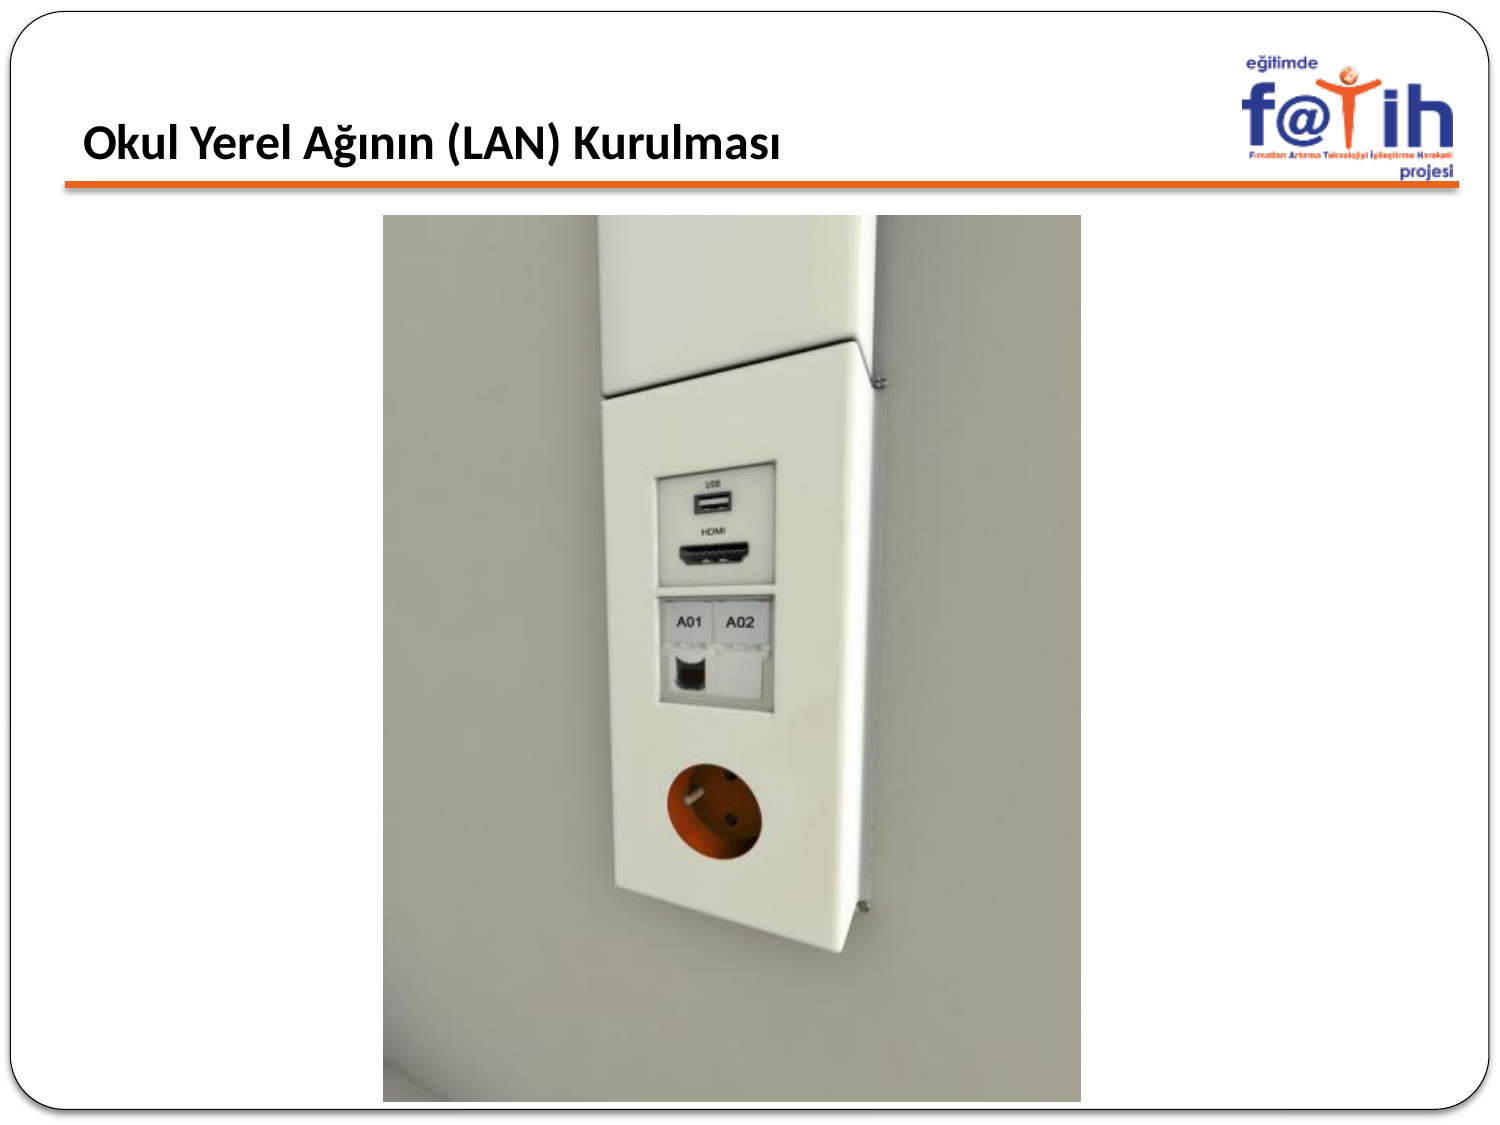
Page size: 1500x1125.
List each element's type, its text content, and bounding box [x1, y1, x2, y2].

picture [383, 215, 1081, 1102]
text_box Okul Yerel Ağının (LAN) Kurulması [68, 101, 797, 177]
picture [1242, 54, 1453, 182]
